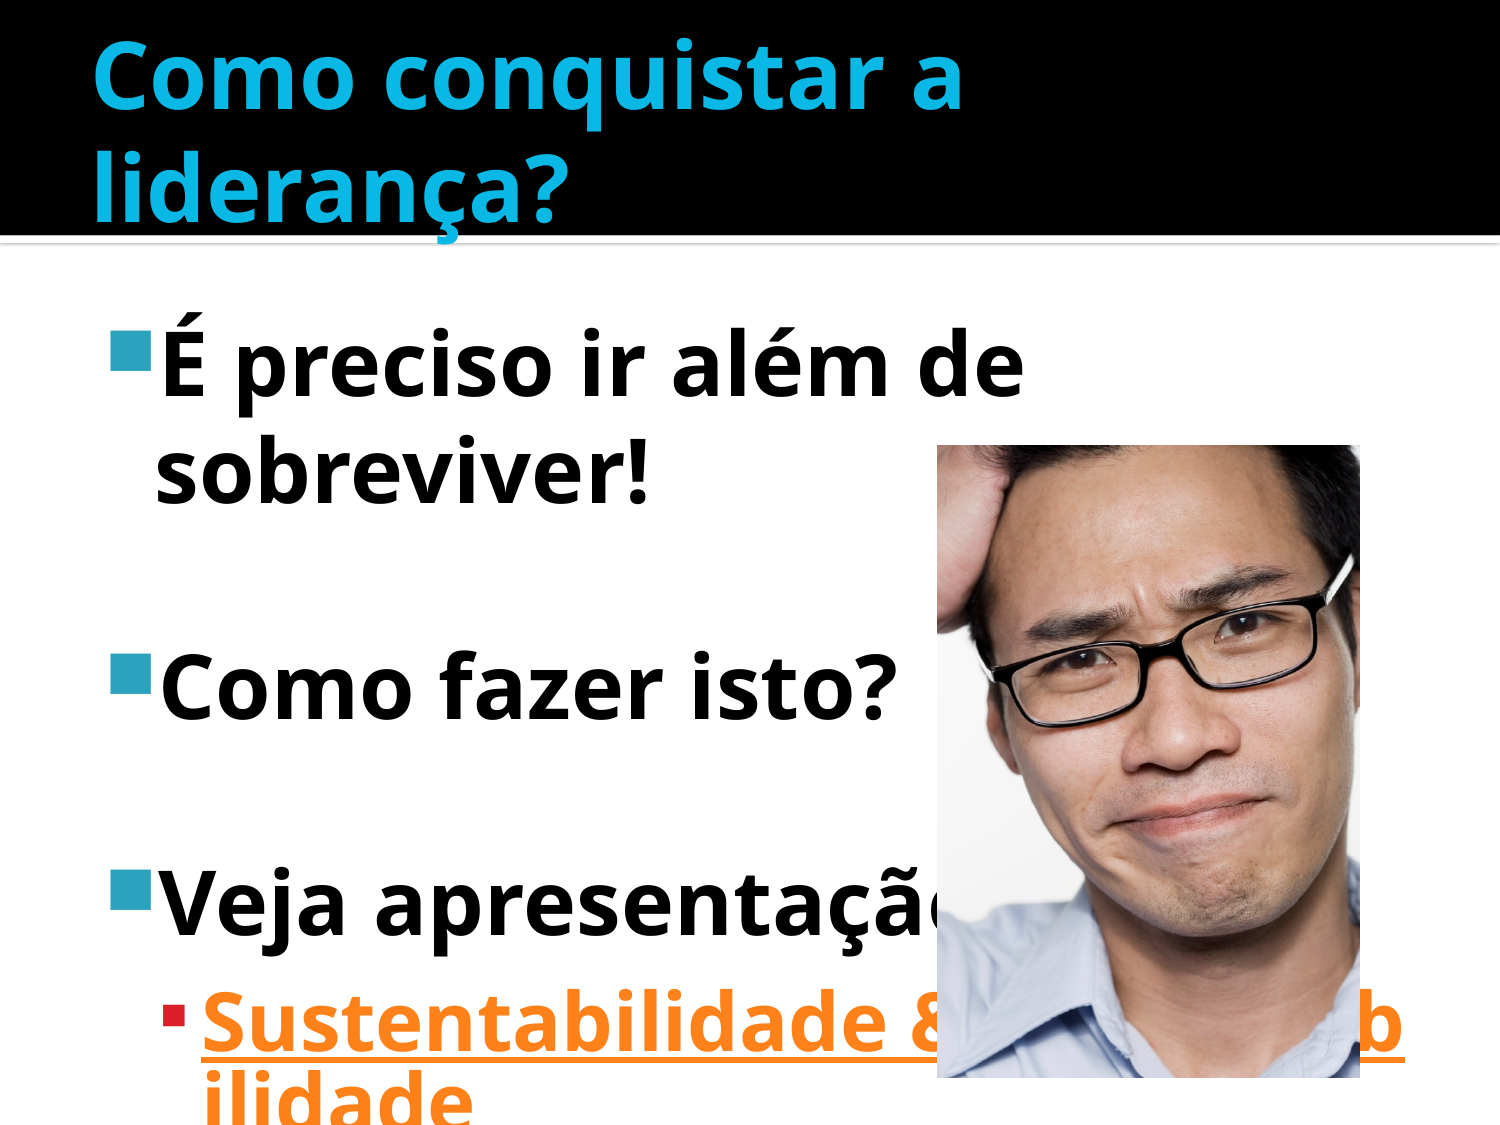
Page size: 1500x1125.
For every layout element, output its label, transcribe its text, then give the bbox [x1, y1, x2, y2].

picture [937, 445, 1360, 1079]
list É preciso ir além de sobreviver! Como fazer isto? Veja apresentação: Sustentabilidade & Empregabilidade [75, 291, 1425, 1090]
title Como conquistar a liderança? [75, 25, 1425, 231]
